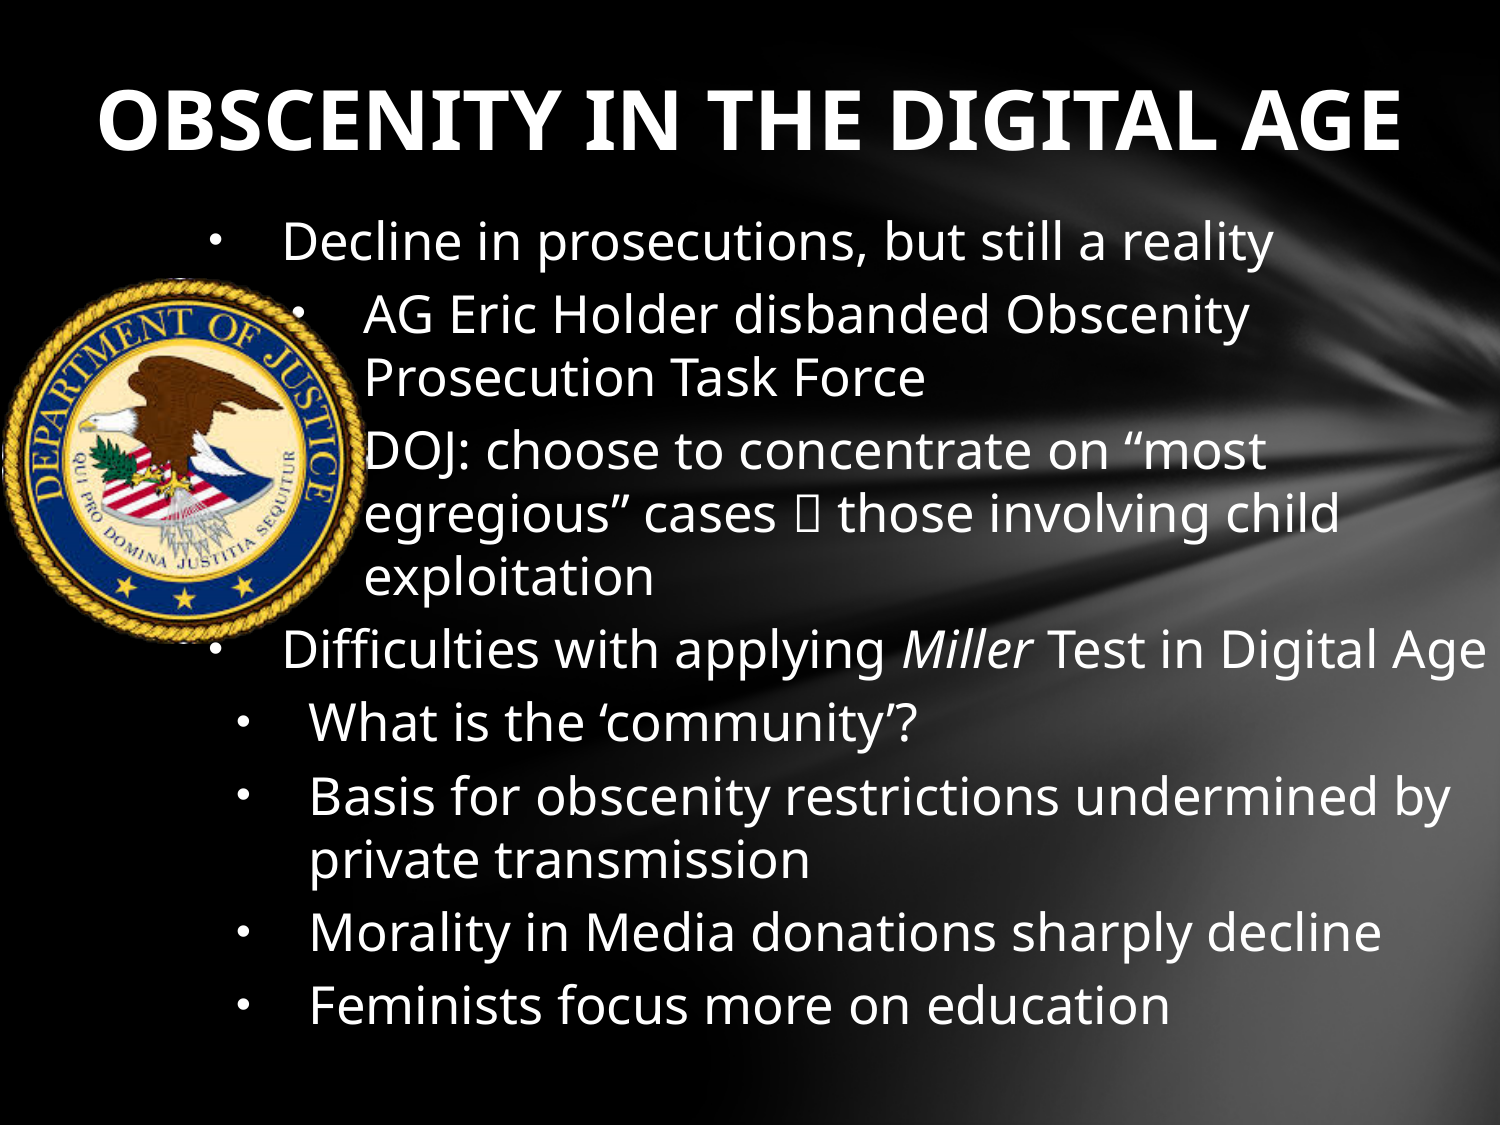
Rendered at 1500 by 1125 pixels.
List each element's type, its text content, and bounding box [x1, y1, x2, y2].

picture [1, 278, 368, 645]
list Decline in prosecutions, but still a reality AG Eric Holder disbanded Obscenity Prosecution Task Force DOJ: choose to concentrate on “most egregious” cases  those involving child exploitation Difficulties with applying Miller Test in Digital Age What is the ‘community’? Basis for obscenity restrictions undermined by private transmission Morality in Media donations sharply decline Feminists focus more on education [99, 200, 1500, 1088]
title Obscenity in the Digital Age [0, 0, 1500, 175]
